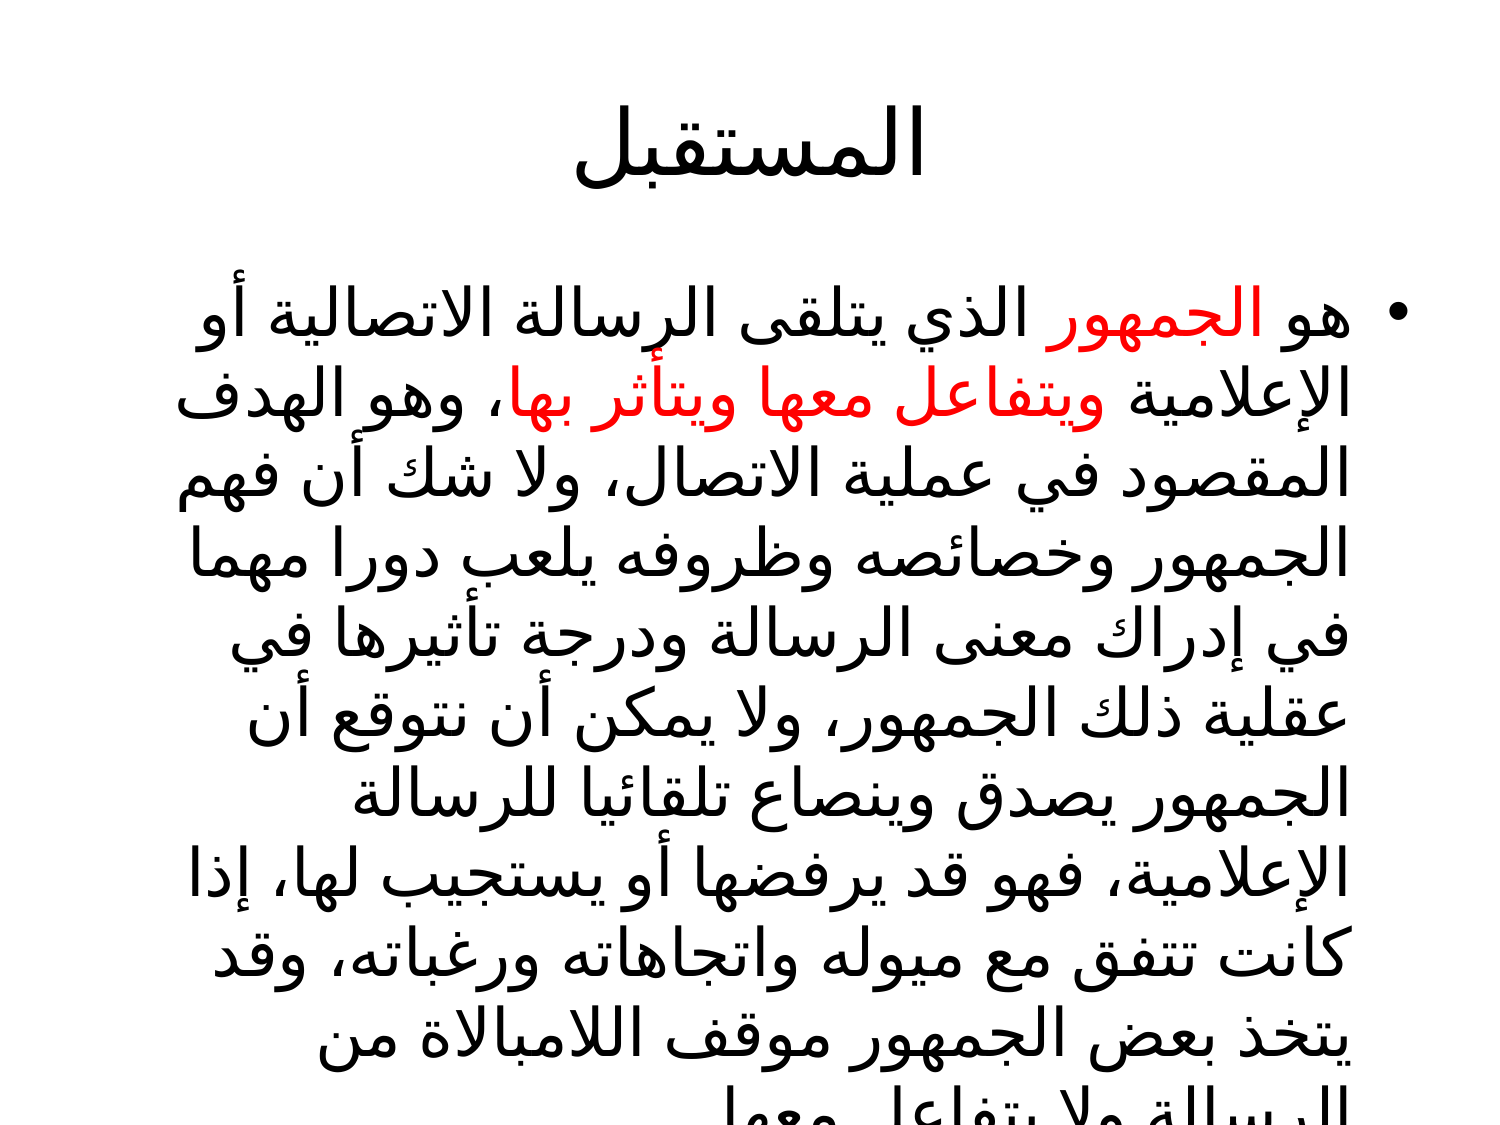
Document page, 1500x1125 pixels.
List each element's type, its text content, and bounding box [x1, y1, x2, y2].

list هو الجمهور الذي يتلقى الرسالة الاتصالية أو الإعلامية ويتفاعل معها ويتأثر بها، وهو الهدف المقصود في عملية الاتصال، ولا شك أن فهم الجمهور وخصائصه وظروفه يلعب دورا مهما في إدراك معنى الرسالة ودرجة تأثيرها في عقلية ذلك الجمهور، ولا يمكن أن نتوقع أن الجمهور يصدق وينصاع تلقائيا للرسالة الإعلامية، فهو قد يرفضها أو يستجيب لها، إذا كانت تتفق مع ميوله واتجاهاته ورغباته، وقد يتخذ بعض الجمهور موقف اللامبالاة من الرسالة ولا يتفاعل معها. [75, 262, 1425, 1005]
title المستقبل [75, 45, 1425, 233]
